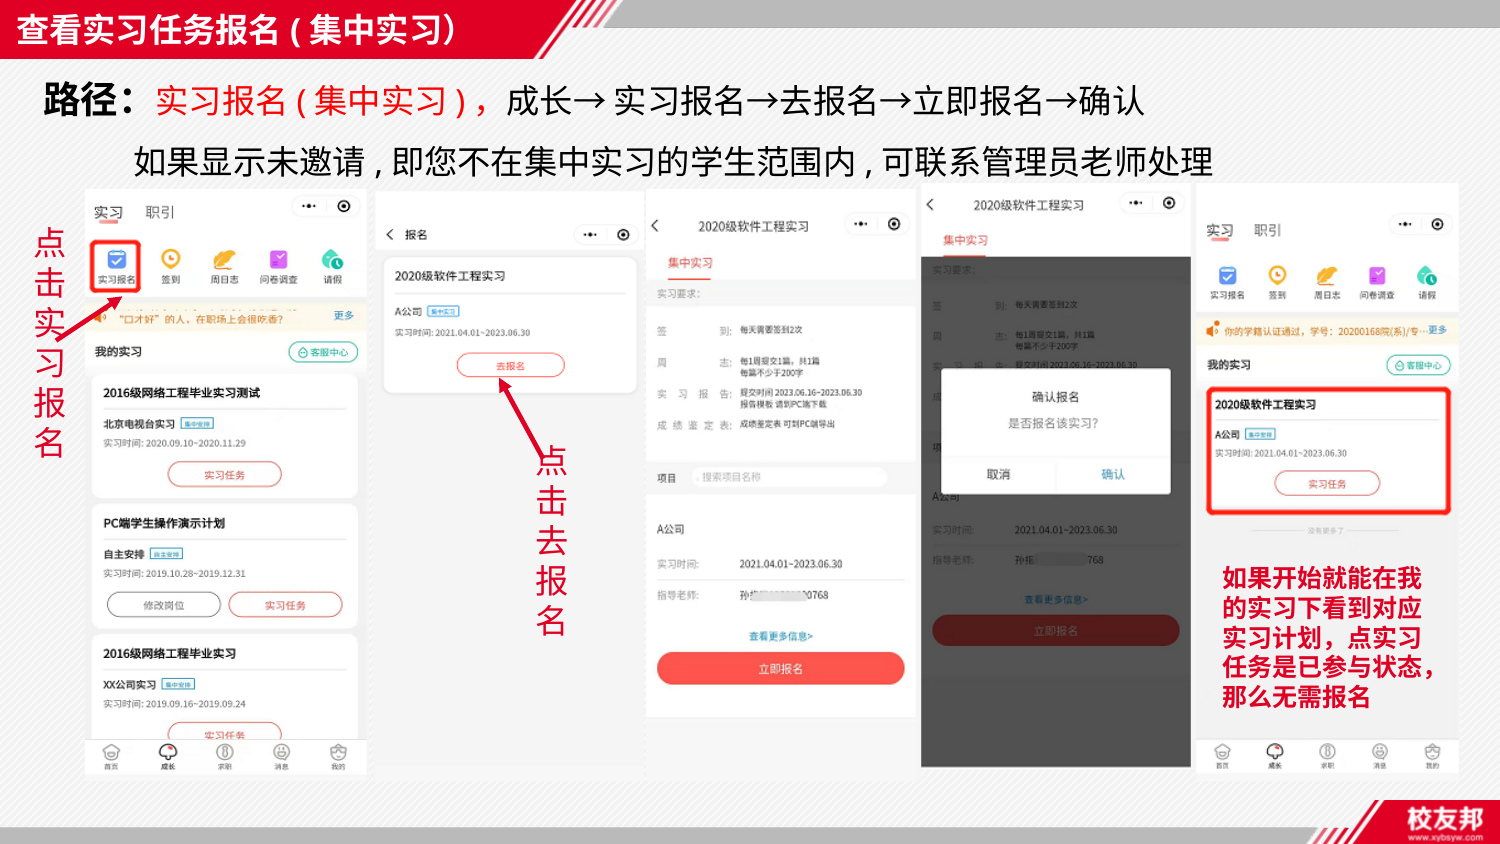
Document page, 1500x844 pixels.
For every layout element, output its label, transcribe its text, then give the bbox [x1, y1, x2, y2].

picture [0, 0, 1500, 844]
text_box 点击实习报名 [19, 215, 85, 470]
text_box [498, 377, 544, 459]
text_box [56, 296, 123, 341]
text_box 查看实习任务报名(集中实习） [1, 1, 491, 57]
text_box 路径：实习报名(集中实习)，成长→ 实习报名→去报名→立即报名→确认 如果显示未邀请,即您不在集中实习的学生范围内,可联系管理员老师处理 [28, 46, 1405, 189]
